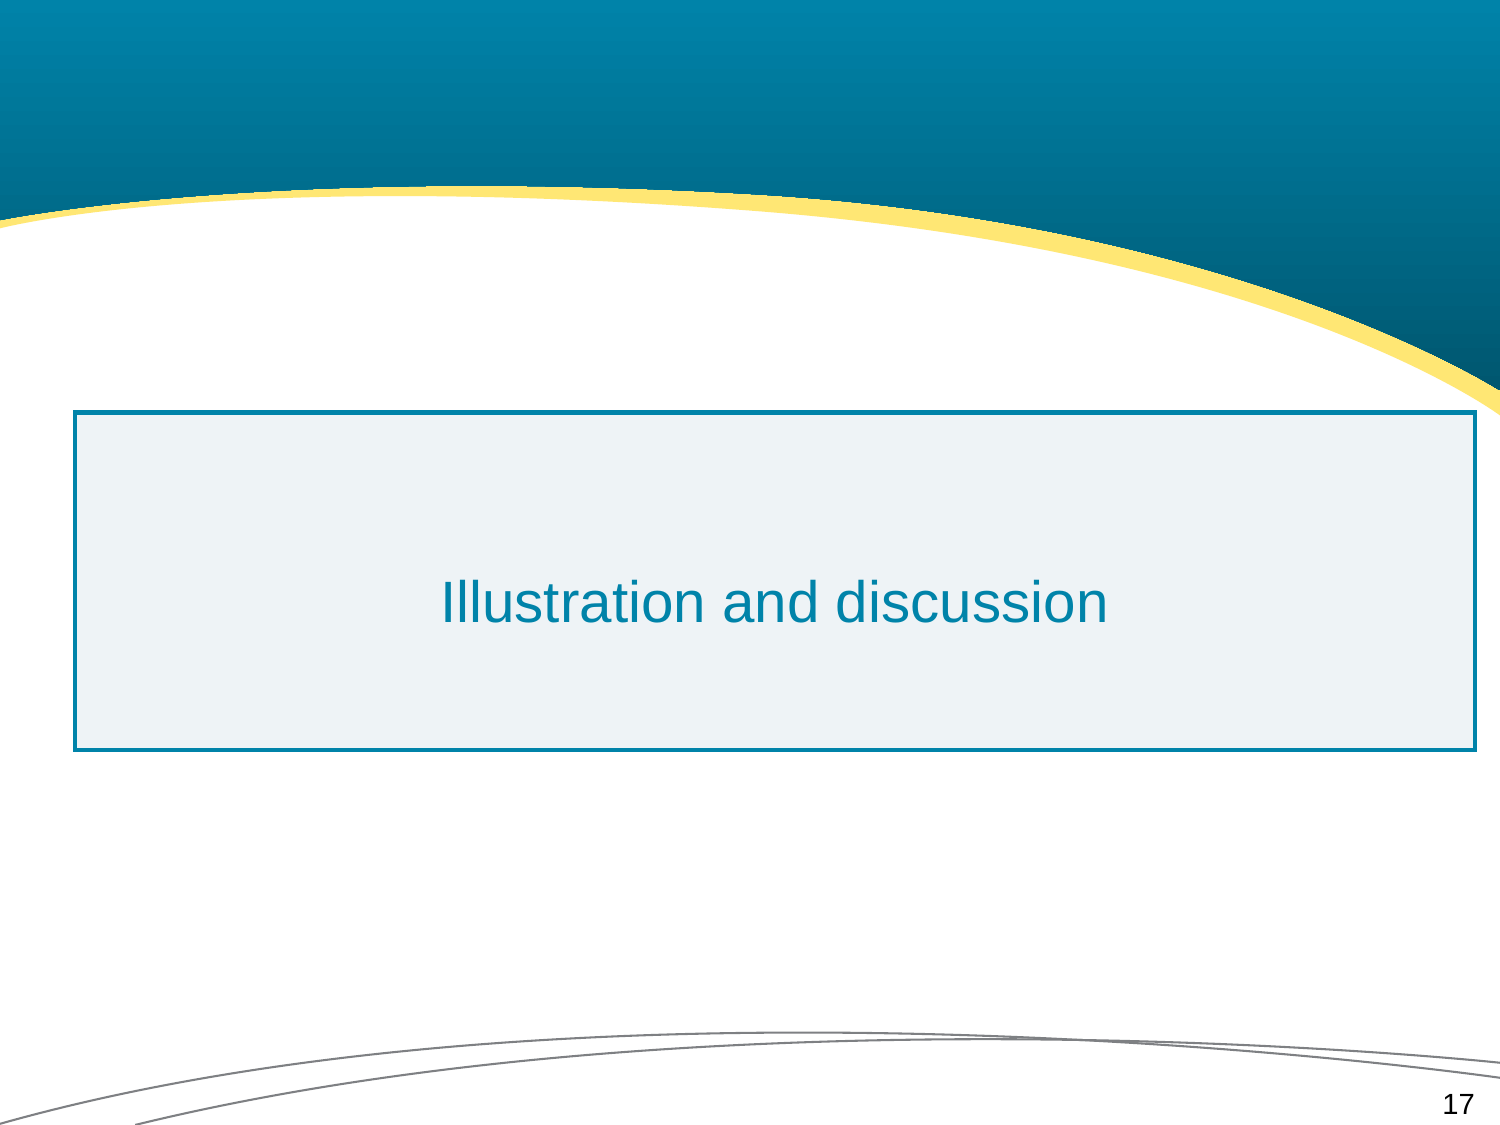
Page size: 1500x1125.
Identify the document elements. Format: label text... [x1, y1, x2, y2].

list Illustration and discussion [73, 410, 1477, 752]
slide_number 17 [1124, 1084, 1476, 1113]
